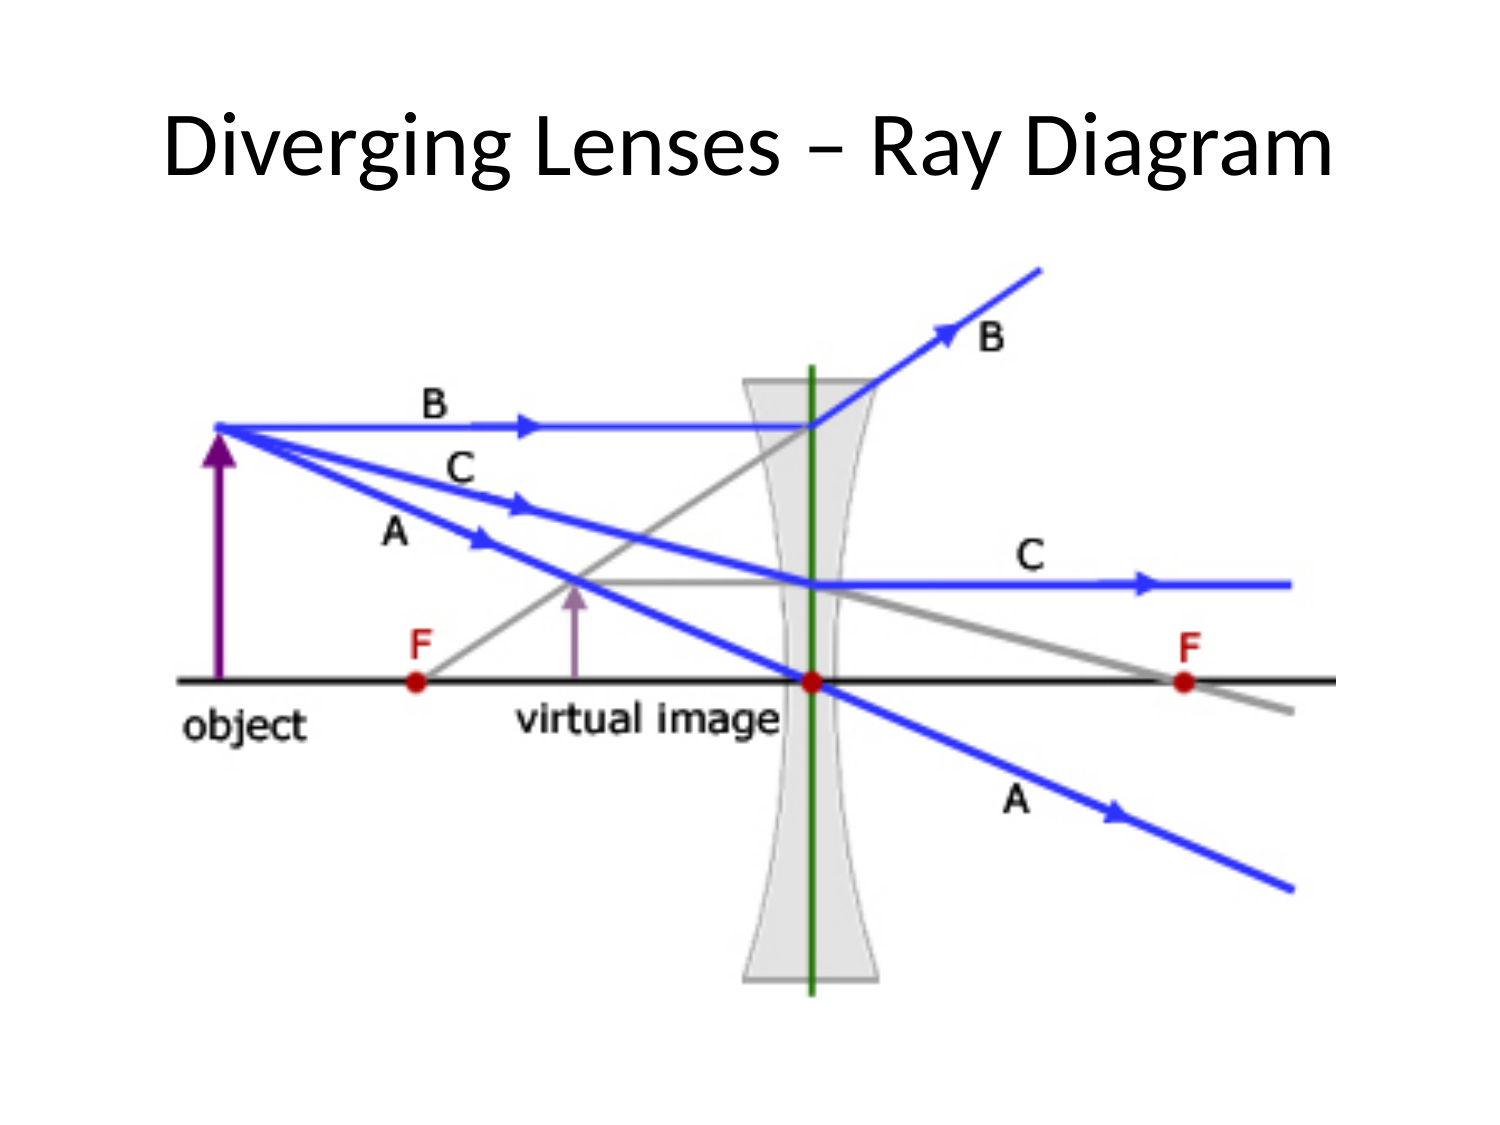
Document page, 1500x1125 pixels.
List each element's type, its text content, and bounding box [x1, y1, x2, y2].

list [74, 262, 1426, 1006]
title Diverging Lenses – Ray Diagram [75, 45, 1425, 233]
